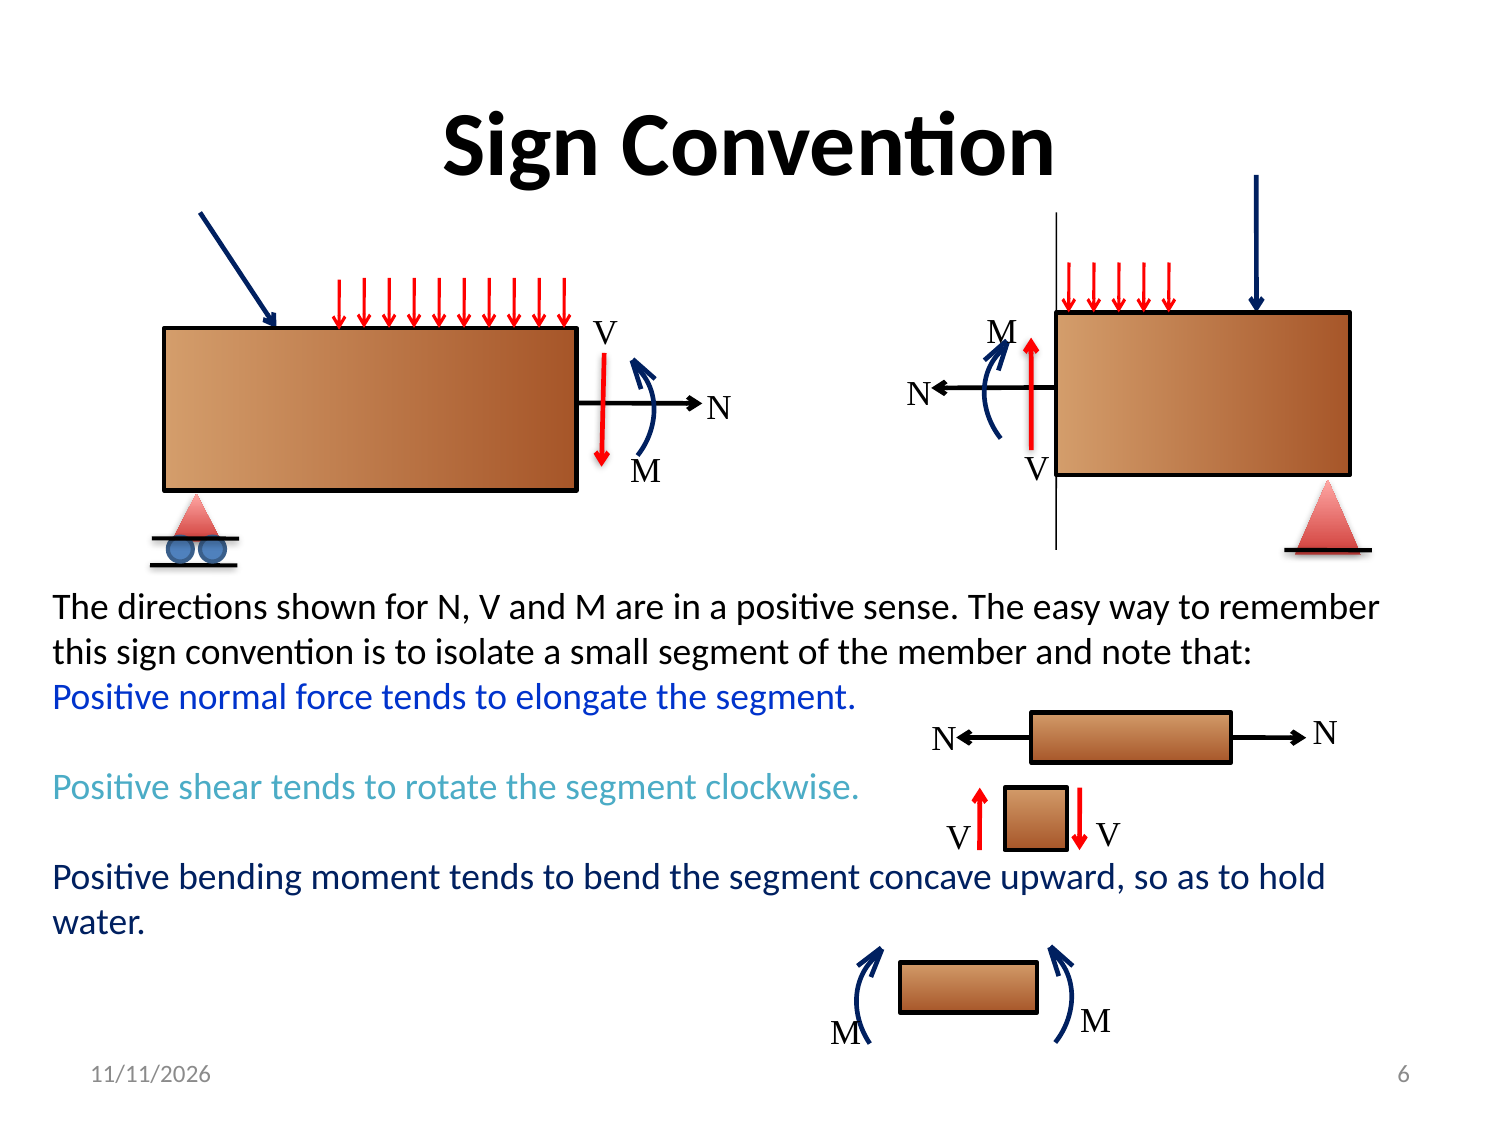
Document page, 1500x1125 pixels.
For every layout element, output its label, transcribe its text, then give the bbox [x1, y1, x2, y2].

slide_number 6 [1074, 1042, 1425, 1103]
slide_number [75, 1042, 425, 1103]
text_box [940, 787, 1129, 859]
text_box The directions shown for N, V and M are in a positive sense. The easy way to remember this sign convention is to isolate a small segment of the member and note that: Positive normal force tends to elongate the segment. Positive shear tends to rotate the segment clockwise. Positive bending moment tends to bend the segment concave upward, so as to hold water. [37, 574, 1438, 995]
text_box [824, 937, 1119, 1080]
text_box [149, 212, 739, 566]
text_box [899, 174, 1372, 555]
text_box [924, 712, 1345, 763]
title Sign Convention [75, 45, 1425, 233]
